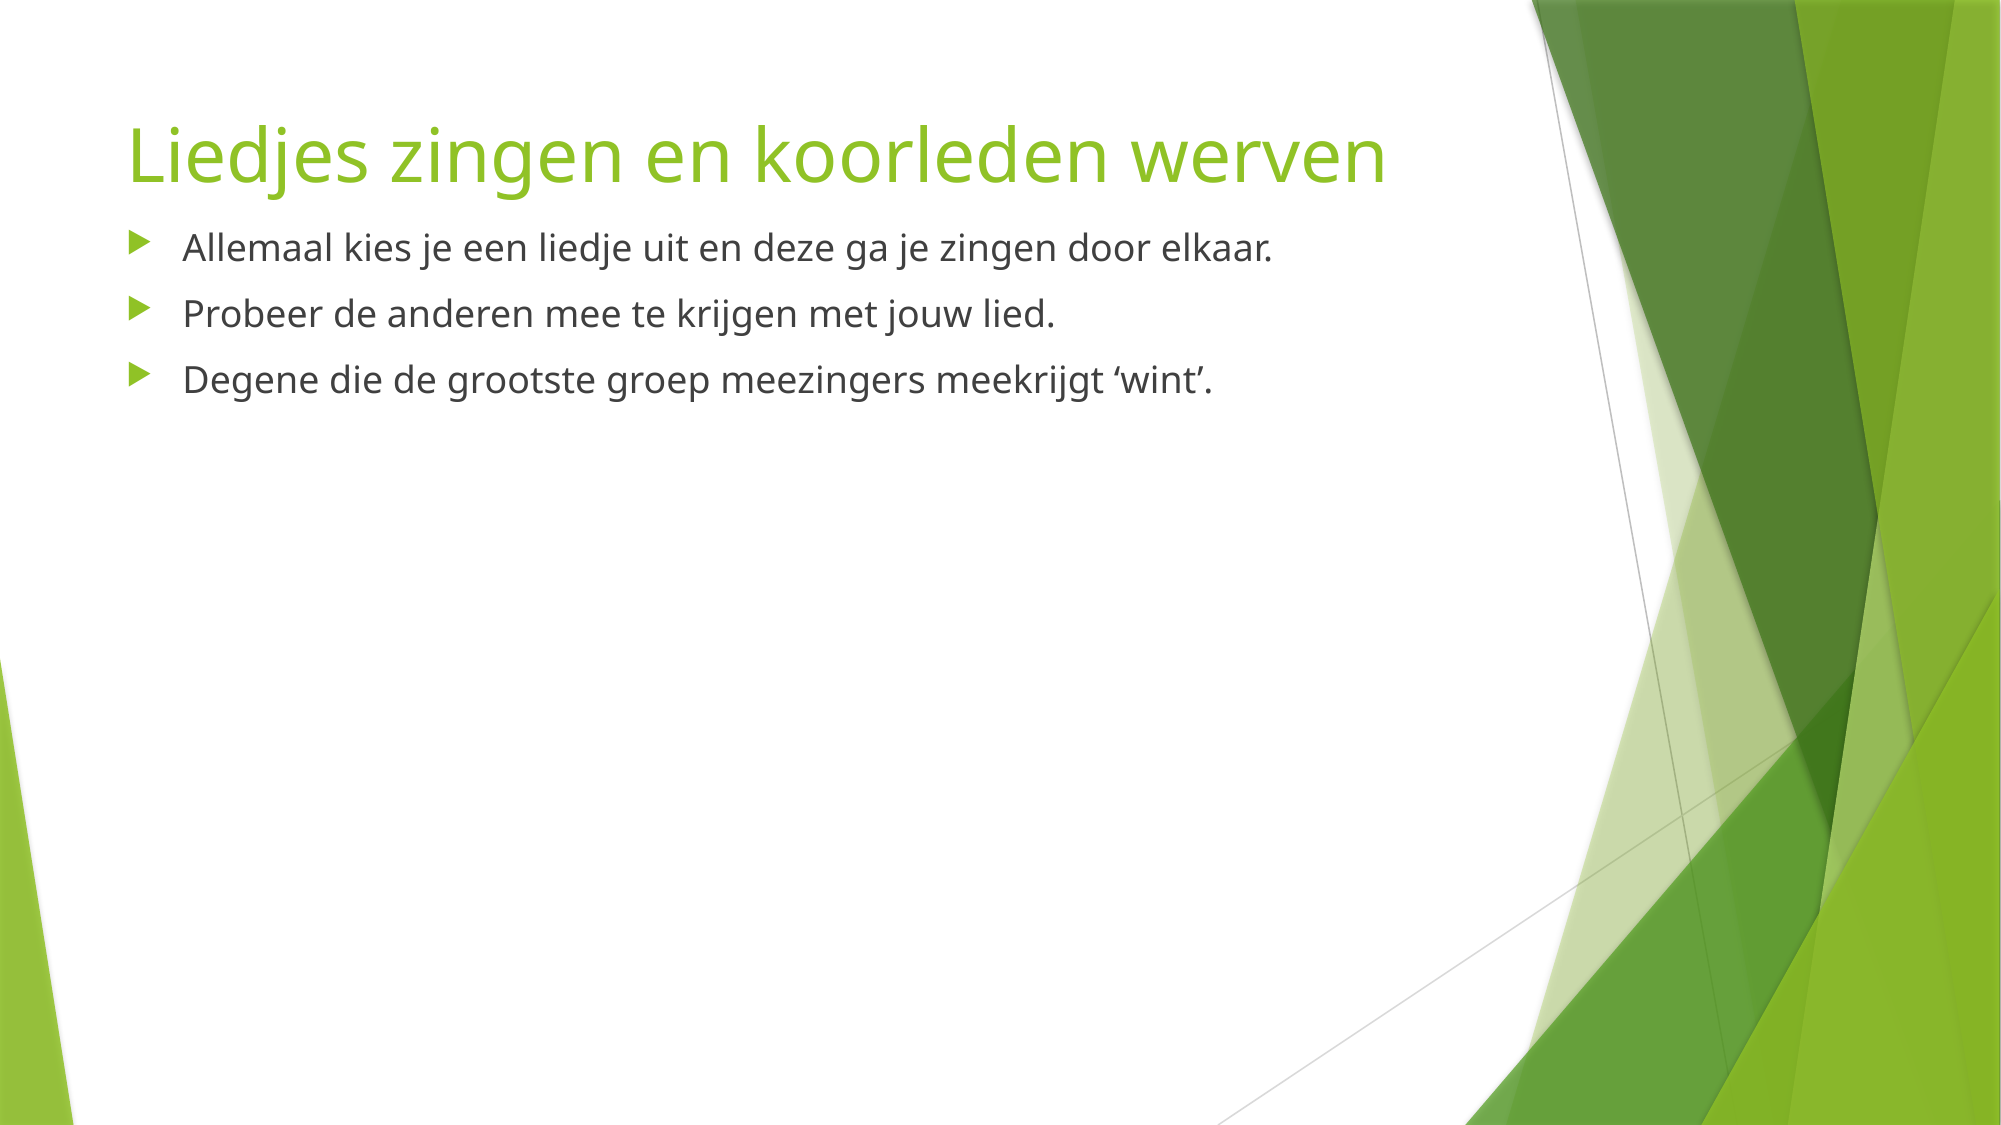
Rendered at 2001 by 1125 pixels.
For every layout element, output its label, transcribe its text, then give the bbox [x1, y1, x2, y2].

list Allemaal kies je een liedje uit en deze ga je zingen door elkaar. Probeer de anderen mee te krijgen met jouw lied. Degene die de grootste groep meezingers meekrijgt ‘wint’. [111, 216, 1522, 992]
title Liedjes zingen en koorleden werven [111, 99, 1522, 216]
